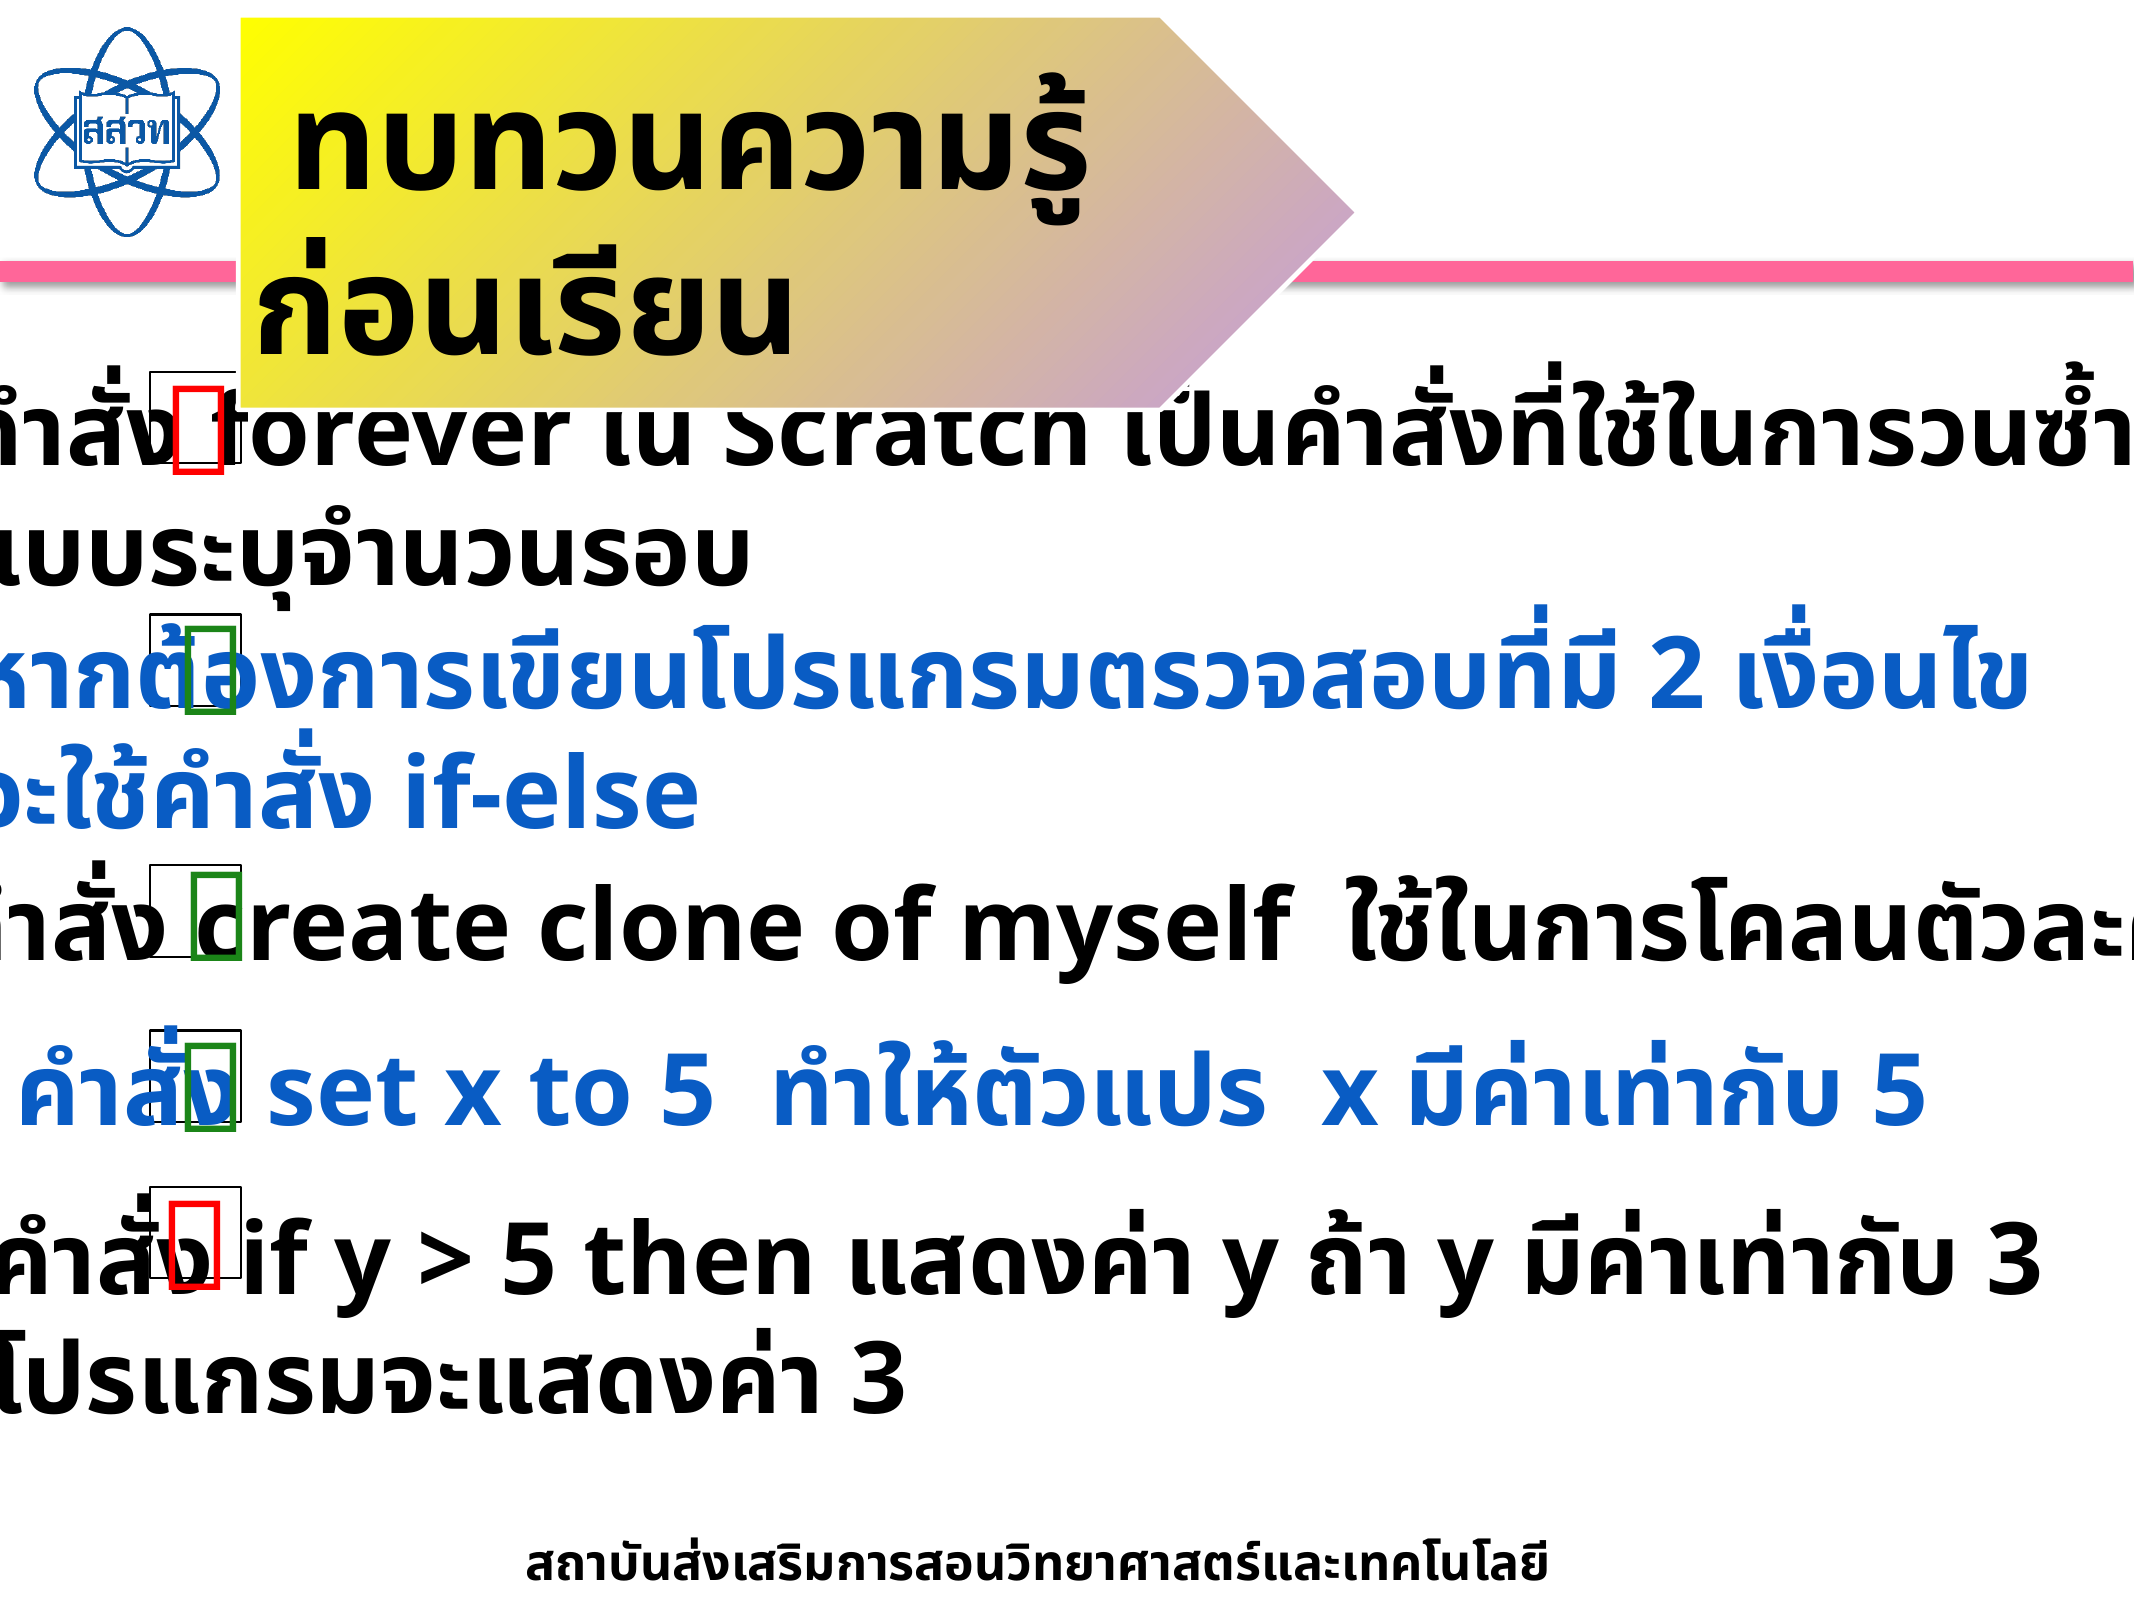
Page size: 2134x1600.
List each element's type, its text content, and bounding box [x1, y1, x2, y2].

text_box ทบทวนความรู้ก่อนเรียน [237, 274, 1298, 411]
text_box คำสั่ง forever ใน Scratch เป็นคำสั่งที่ใช้ในการวนซ้ำ แบบระบุจำนวนรอบ [0, 357, 2134, 614]
picture [33, 27, 220, 237]
text_box หากต้องการเขียนโปรแกรมตรวจสอบที่มี 2 เงื่อนไข จะใช้คำสั่ง if-else [0, 600, 2043, 852]
text_box สถาบันส่งเสริมการสอนวิทยาศาสตร์และเทคโนโลยี [74, 1522, 2002, 1589]
text_box  [137, 999, 286, 1166]
text_box คำสั่ง create clone of myself ใช้ในการโคลนตัวละคร [0, 852, 143, 989]
text_box ทบทวนความรู้ก่อนเรียน [237, 14, 1359, 269]
text_box  [143, 827, 292, 995]
text_box  [137, 582, 286, 749]
text_box  [125, 341, 274, 509]
text_box คำสั่ง create clone of myself ใช้ในการโคลนตัวละคร [292, 852, 2134, 989]
text_box  [121, 1157, 270, 1324]
text_box คำสั่ง set x to 5 ทำให้ตัวแปร x มีค่าเท่ากับ 5 [286, 1017, 1937, 1154]
text_box คำสั่ง set x to 5 ทำให้ตัวแปร x มีค่าเท่ากับ 5 [6, 1017, 137, 1154]
text_box คำสั่ง if y > 5 then แสดงค่า y ถ้า y มีค่าเท่ากับ 3 โปรแกรมจะแสดงค่า 3 [0, 1185, 2053, 1443]
